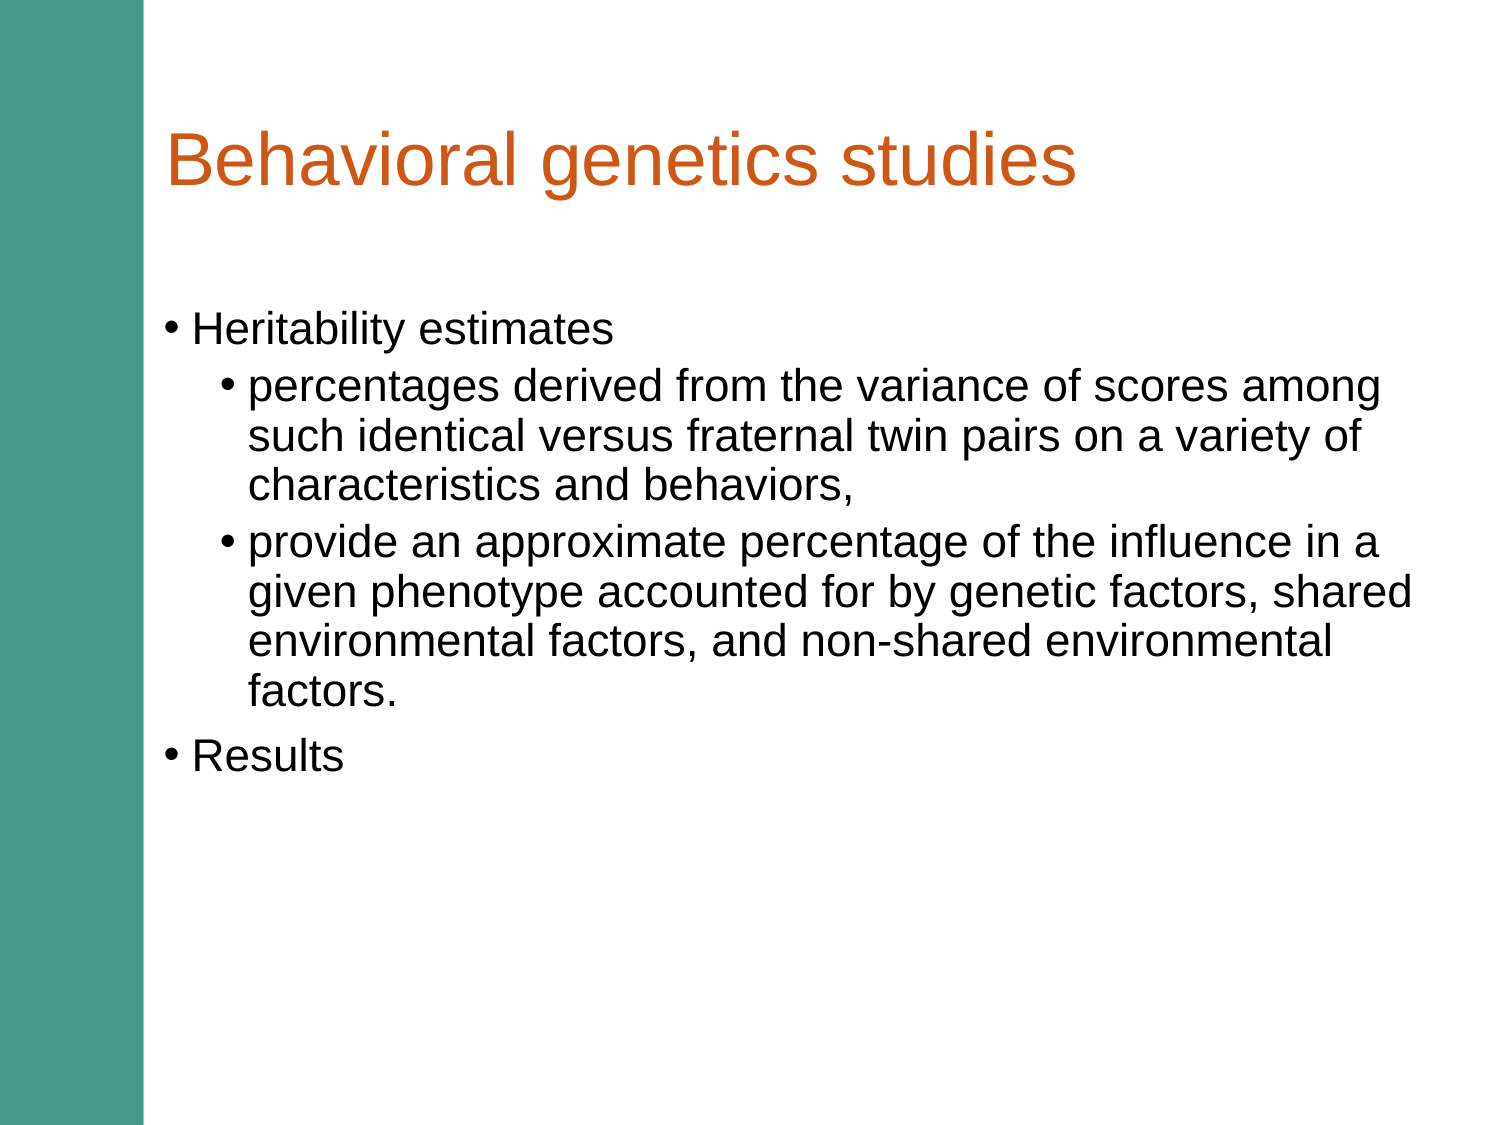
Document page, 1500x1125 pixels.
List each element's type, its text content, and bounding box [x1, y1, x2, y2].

title Behavioral genetics studies [150, 52, 1444, 271]
list Heritability estimates percentages derived from the variance of scores among such identical versus fraternal twin pairs on a variety of characteristics and behaviors, provide an approximate percentage of the influence in a given phenotype accounted for by genetic factors, shared environmental factors, and non-shared environmental factors. Results [148, 297, 1443, 1012]
picture [0, 0, 1500, 1125]
